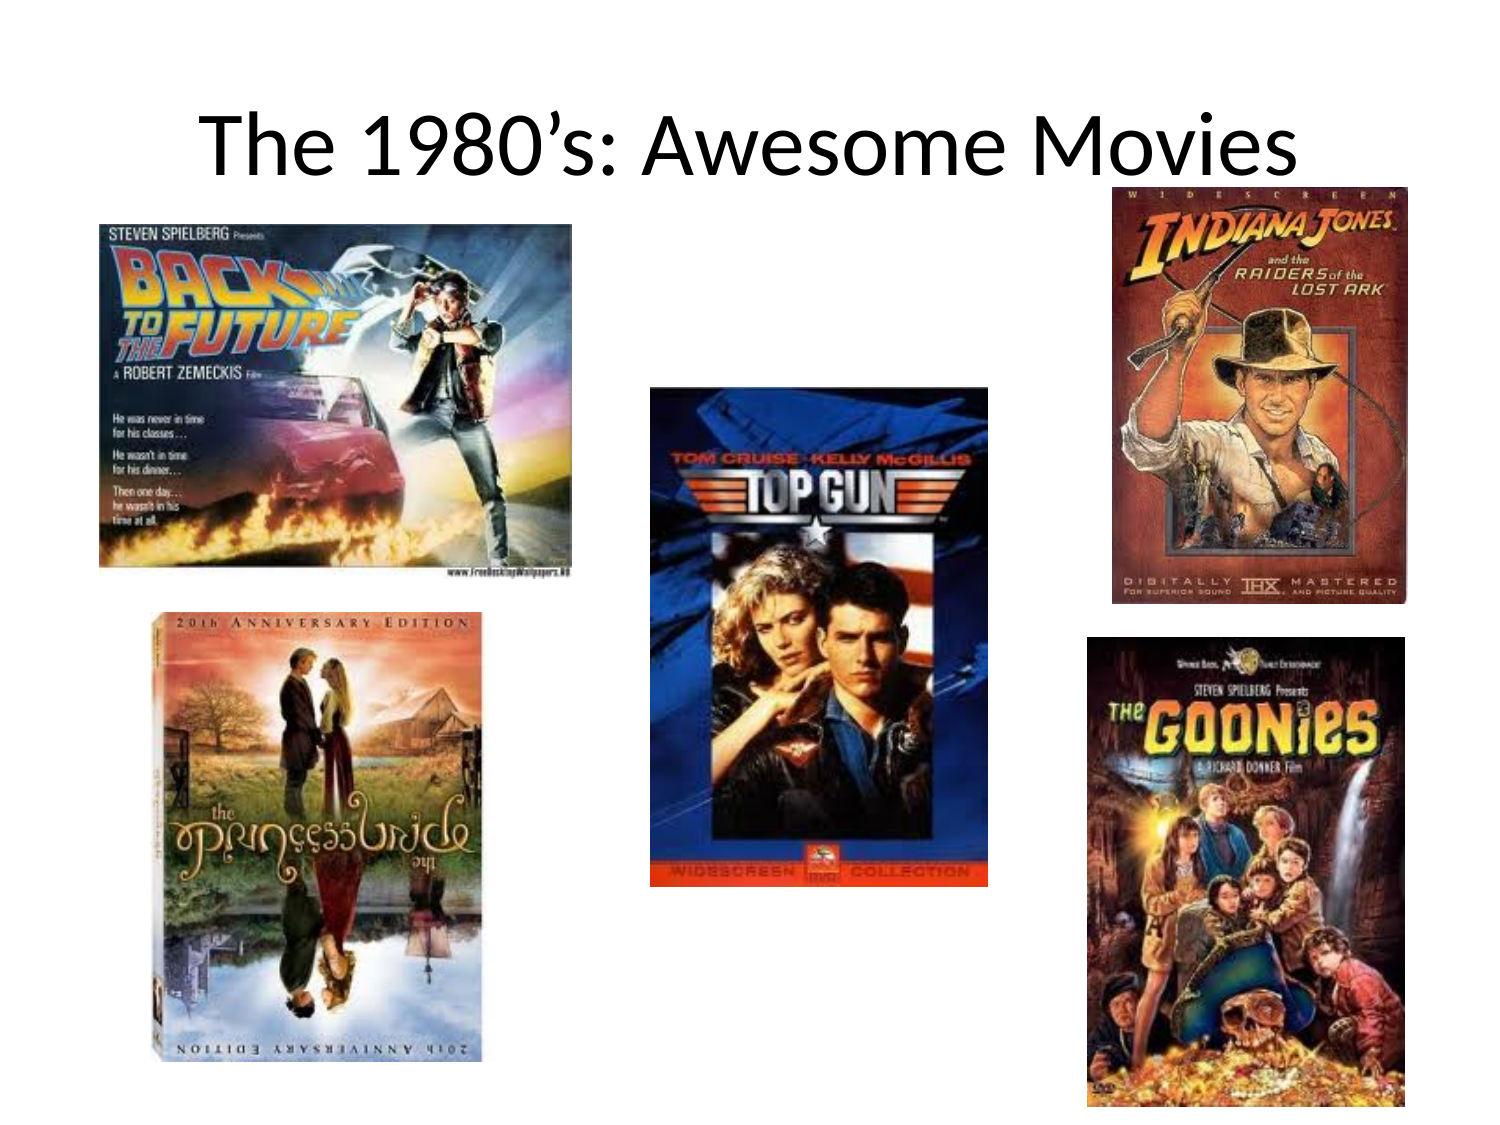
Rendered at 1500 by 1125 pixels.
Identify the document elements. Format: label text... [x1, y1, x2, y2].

title The 1980’s: Awesome Movies [75, 45, 1425, 233]
picture [149, 612, 496, 1062]
picture [649, 387, 988, 888]
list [99, 224, 572, 579]
picture [1112, 187, 1409, 604]
picture [1087, 637, 1405, 1108]
